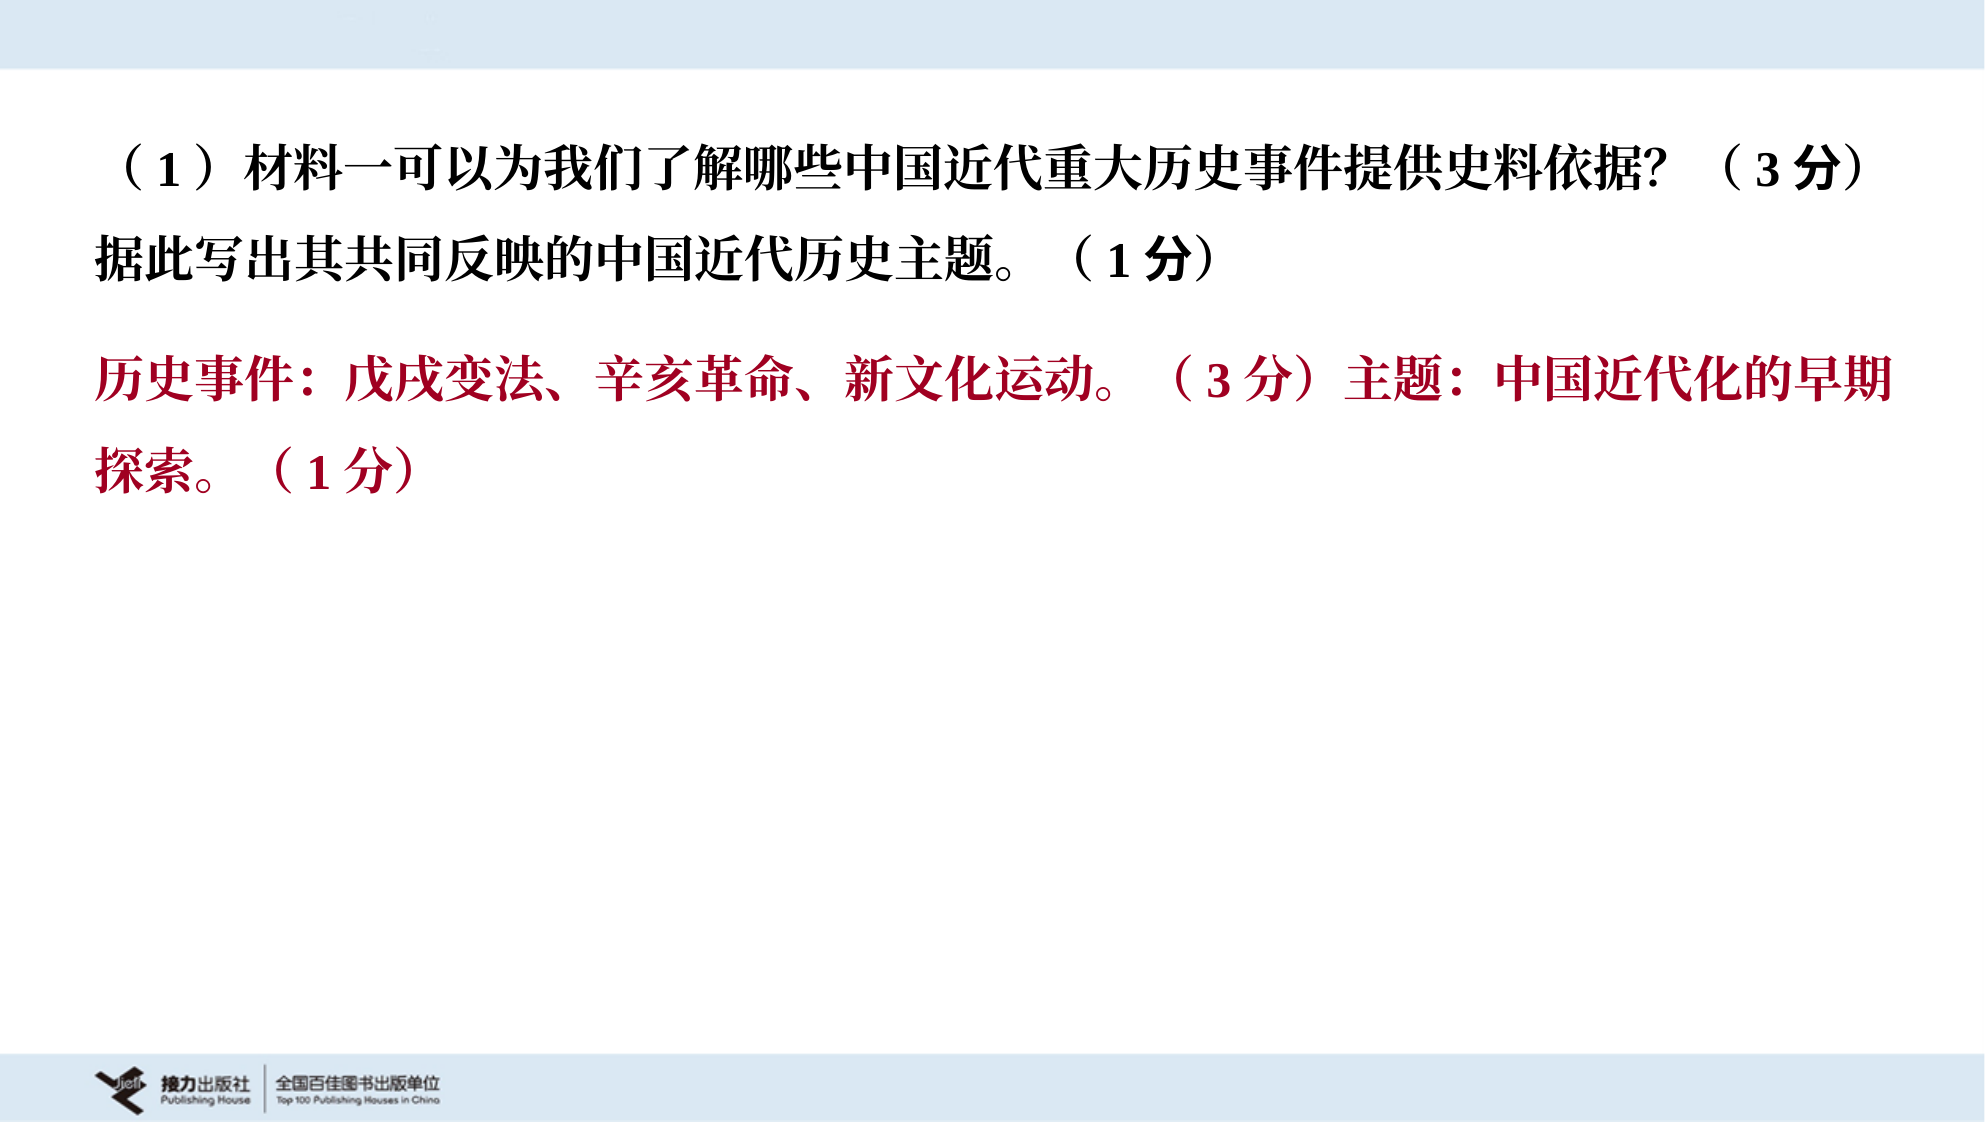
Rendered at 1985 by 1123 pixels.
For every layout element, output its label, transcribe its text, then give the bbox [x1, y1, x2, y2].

text_box （1）材料一可以为我们了解哪些中国近代重大历史事件提供史料依据？（3分） 据此写出其共同反映的中国近代历史主题。（1分） [94, 104, 1892, 298]
picture [0, 0, 1985, 1122]
text_box 历史事件：戊戌变法、辛亥革命、新文化运动。（3分）主题：中国近代化的早期 探索。（1分） [94, 315, 1892, 500]
